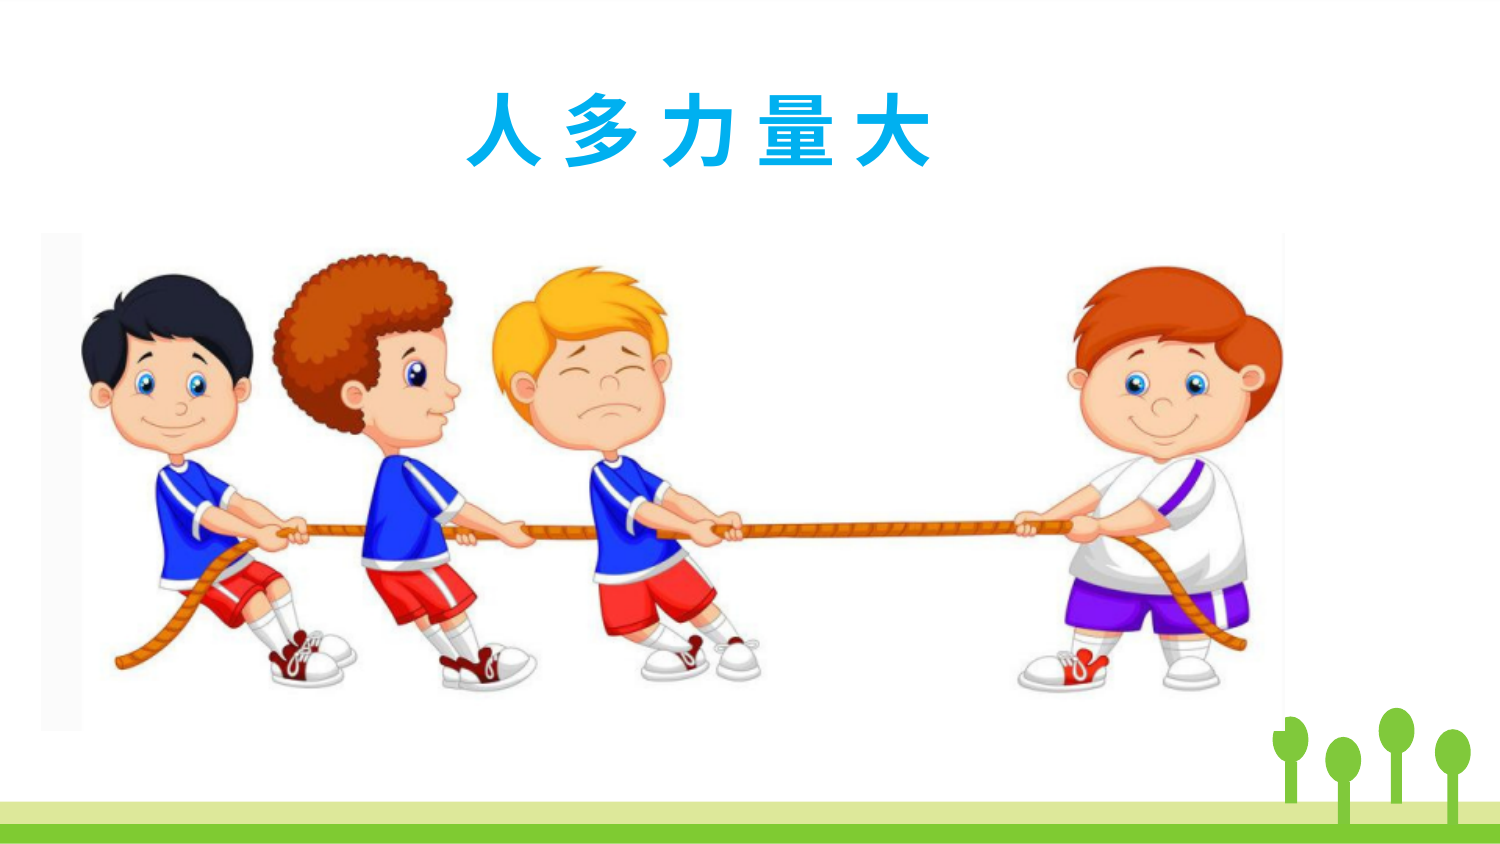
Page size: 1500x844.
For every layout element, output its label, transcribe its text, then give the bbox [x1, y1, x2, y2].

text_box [0, 707, 1500, 844]
picture [0, 0, 1500, 731]
text_box 人 多 力 量 大 [391, 75, 1007, 183]
